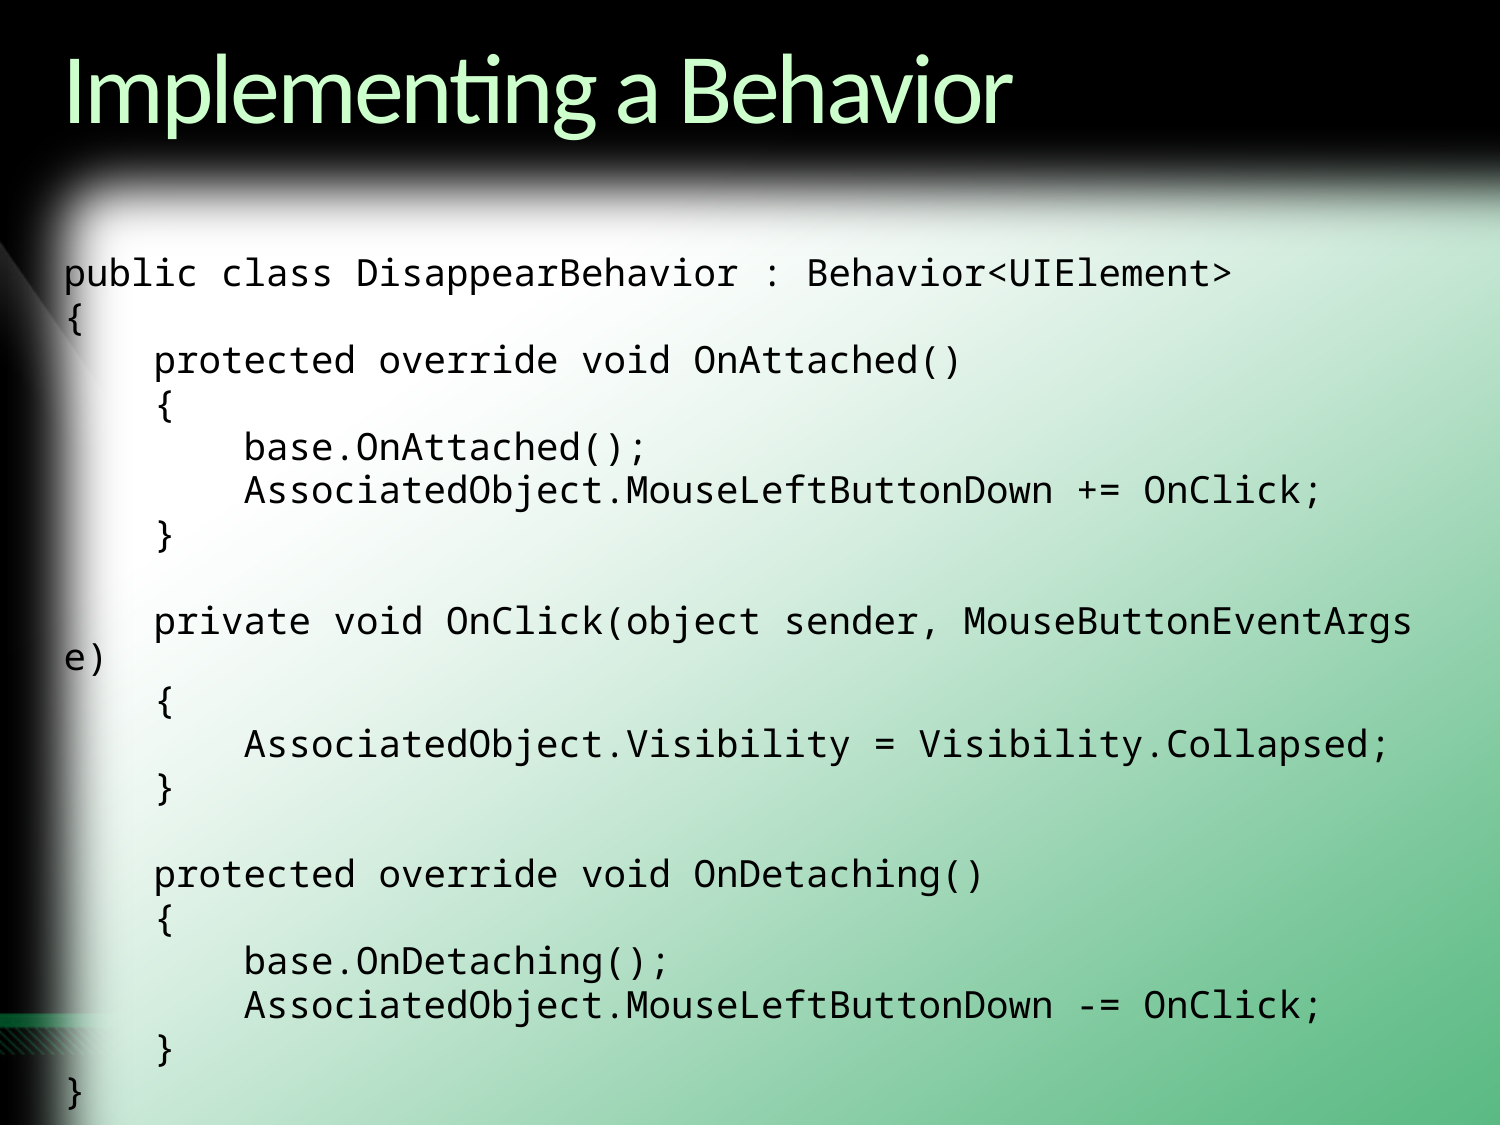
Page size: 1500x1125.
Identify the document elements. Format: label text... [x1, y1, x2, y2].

title Implementing a Behavior [62, 37, 1438, 147]
picture [0, 0, 1500, 1125]
list public class DisappearBehavior : Behavior<UIElement> { protected override void OnAttached() { base.OnAttached(); AssociatedObject.MouseLeftButtonDown += OnClick; } private void OnClick(object sender, MouseButtonEventArgs e) { AssociatedObject.Visibility = Visibility.Collapsed; } protected override void OnDetaching() { base.OnDetaching(); AssociatedObject.MouseLeftButtonDown -= OnClick; } } [63, 257, 1433, 537]
